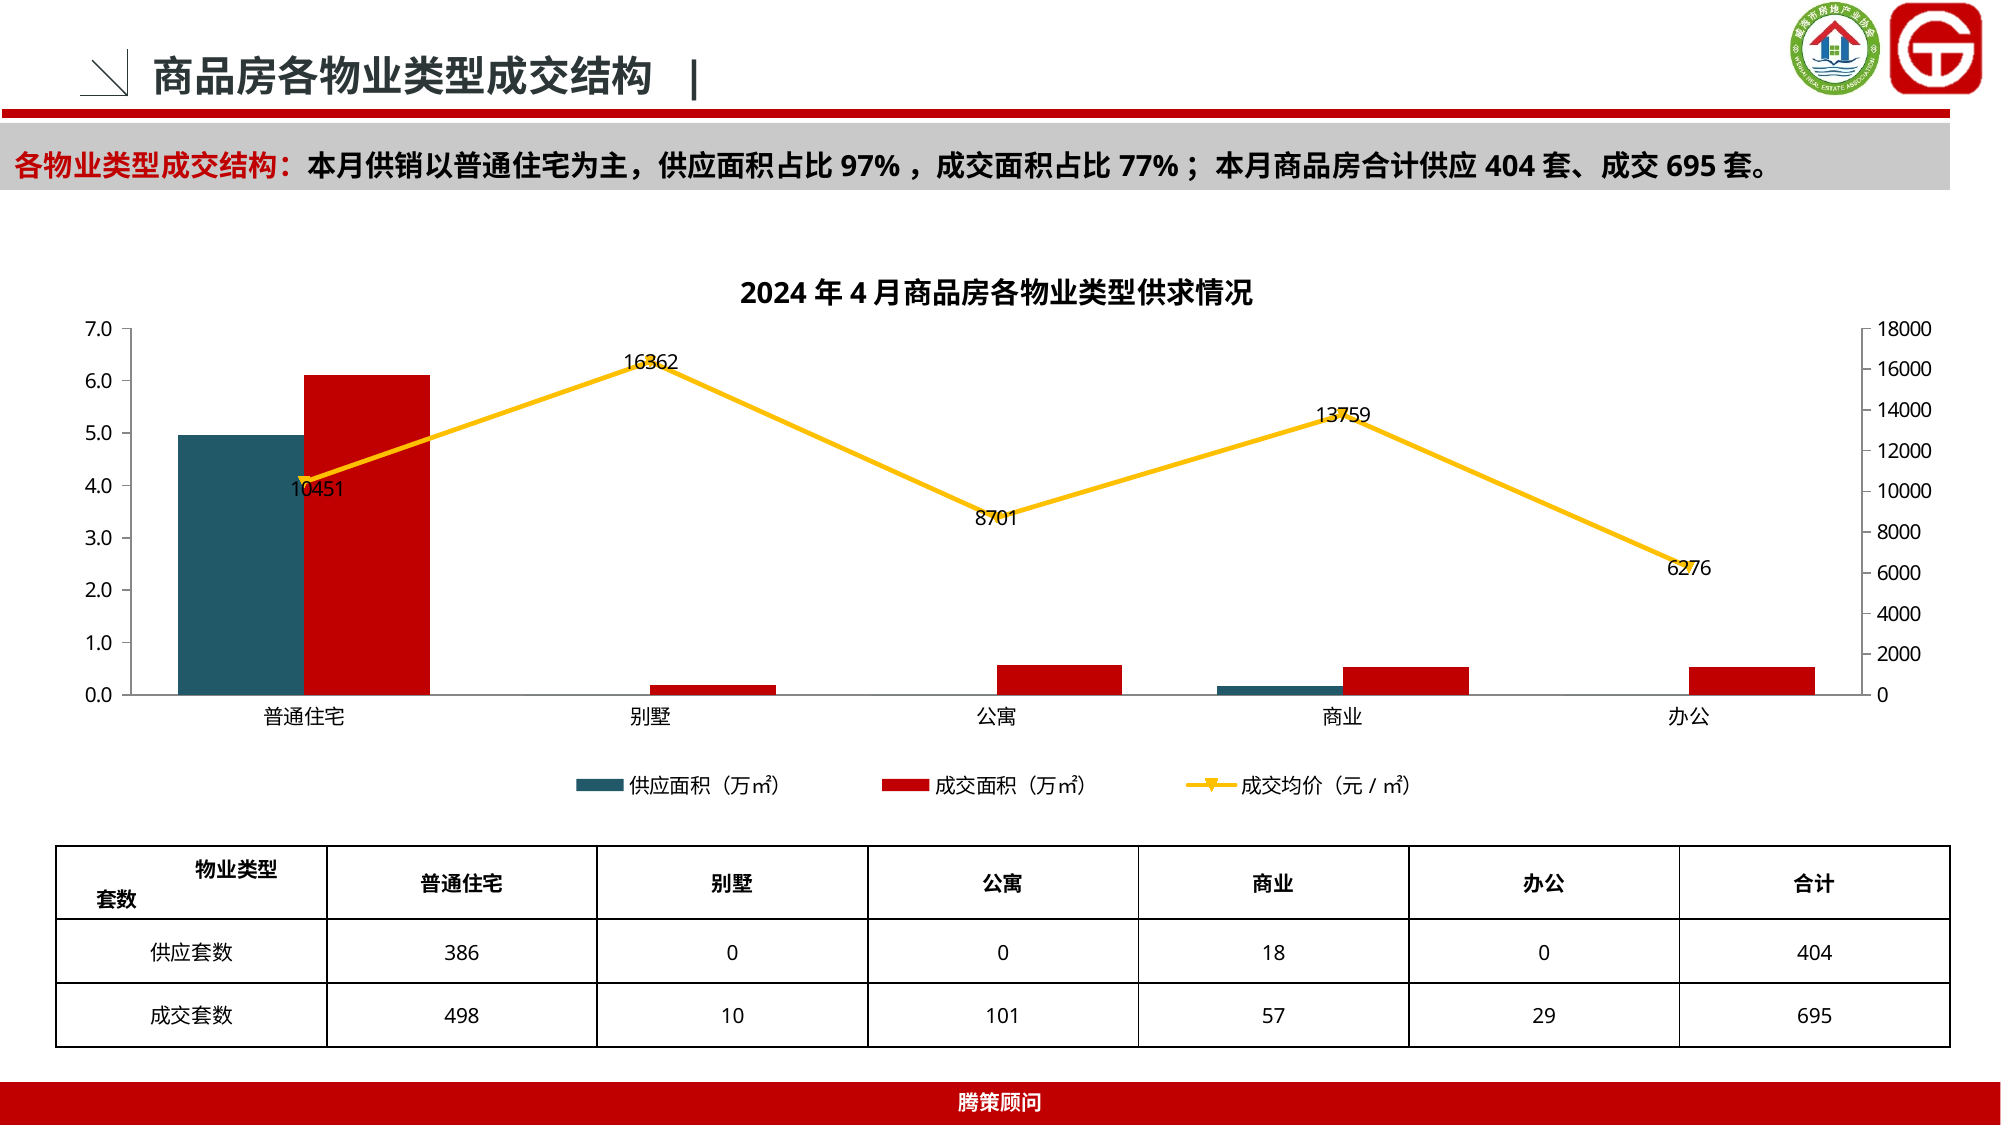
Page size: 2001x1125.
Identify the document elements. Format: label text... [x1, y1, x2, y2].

text_box 商品房各物业类型成交结构 | [138, 41, 1236, 108]
table_header 物业类型 套数 [57, 847, 326, 918]
chart [54, 314, 1951, 815]
table_cell 101 [869, 984, 1138, 1046]
table_cell 404 [1680, 920, 1949, 982]
table_cell 498 [328, 984, 596, 1046]
table_cell 0 [1410, 920, 1679, 982]
table_cell 29 [1410, 984, 1679, 1046]
table_cell 0 [869, 920, 1138, 982]
table_cell 695 [1680, 984, 1949, 1046]
text_box [159, 1048, 601, 1094]
table_cell 57 [1139, 984, 1408, 1046]
table_cell 供应套数 [57, 920, 326, 982]
table_header 合计 [1680, 847, 1949, 918]
text_box 2024年4月商品房各物业类型供求情况 [568, 267, 1426, 313]
table_cell 0 [598, 920, 867, 982]
picture [1786, 0, 1989, 98]
table_header 商业 [1139, 847, 1408, 918]
table_header 别墅 [598, 847, 867, 918]
table_header 公寓 [869, 847, 1138, 918]
table_cell 成交套数 [57, 984, 326, 1046]
table_cell 386 [328, 920, 596, 982]
table_cell 10 [598, 984, 867, 1046]
table_header 普通住宅 [328, 847, 596, 918]
table_cell 18 [1139, 920, 1408, 982]
table_header 办公 [1410, 847, 1679, 918]
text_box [80, 48, 128, 96]
text_box 各物业类型成交结构：本月供销以普通住宅为主，供应面积占比97%，成交面积占比77%；本月商品房合计供应404套、成交695套。 [0, 122, 1950, 190]
